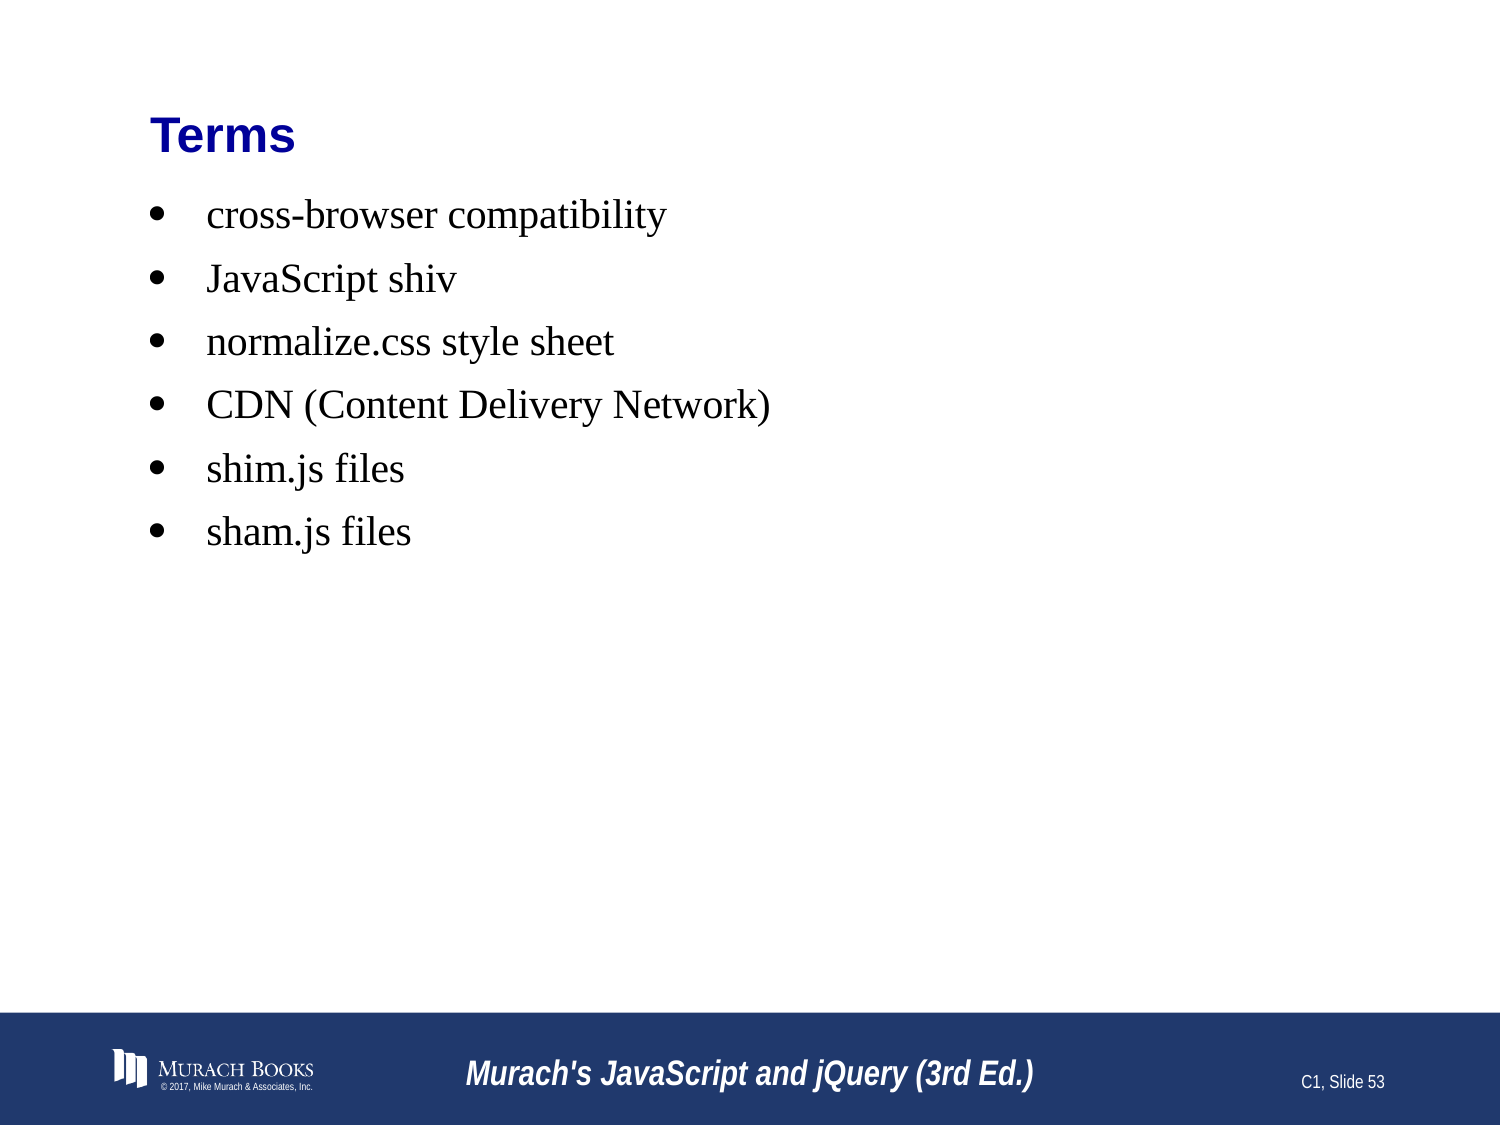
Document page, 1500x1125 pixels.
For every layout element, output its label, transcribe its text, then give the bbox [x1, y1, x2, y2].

slide_number C1, Slide 53 [1087, 1025, 1400, 1100]
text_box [149, 187, 1350, 568]
slide_number Murach's JavaScript and jQuery (3rd Ed.) [463, 1025, 1050, 1100]
title Terms [150, 102, 1350, 164]
footer © 2017, Mike Murach & Associates, Inc. [12, 1025, 463, 1100]
